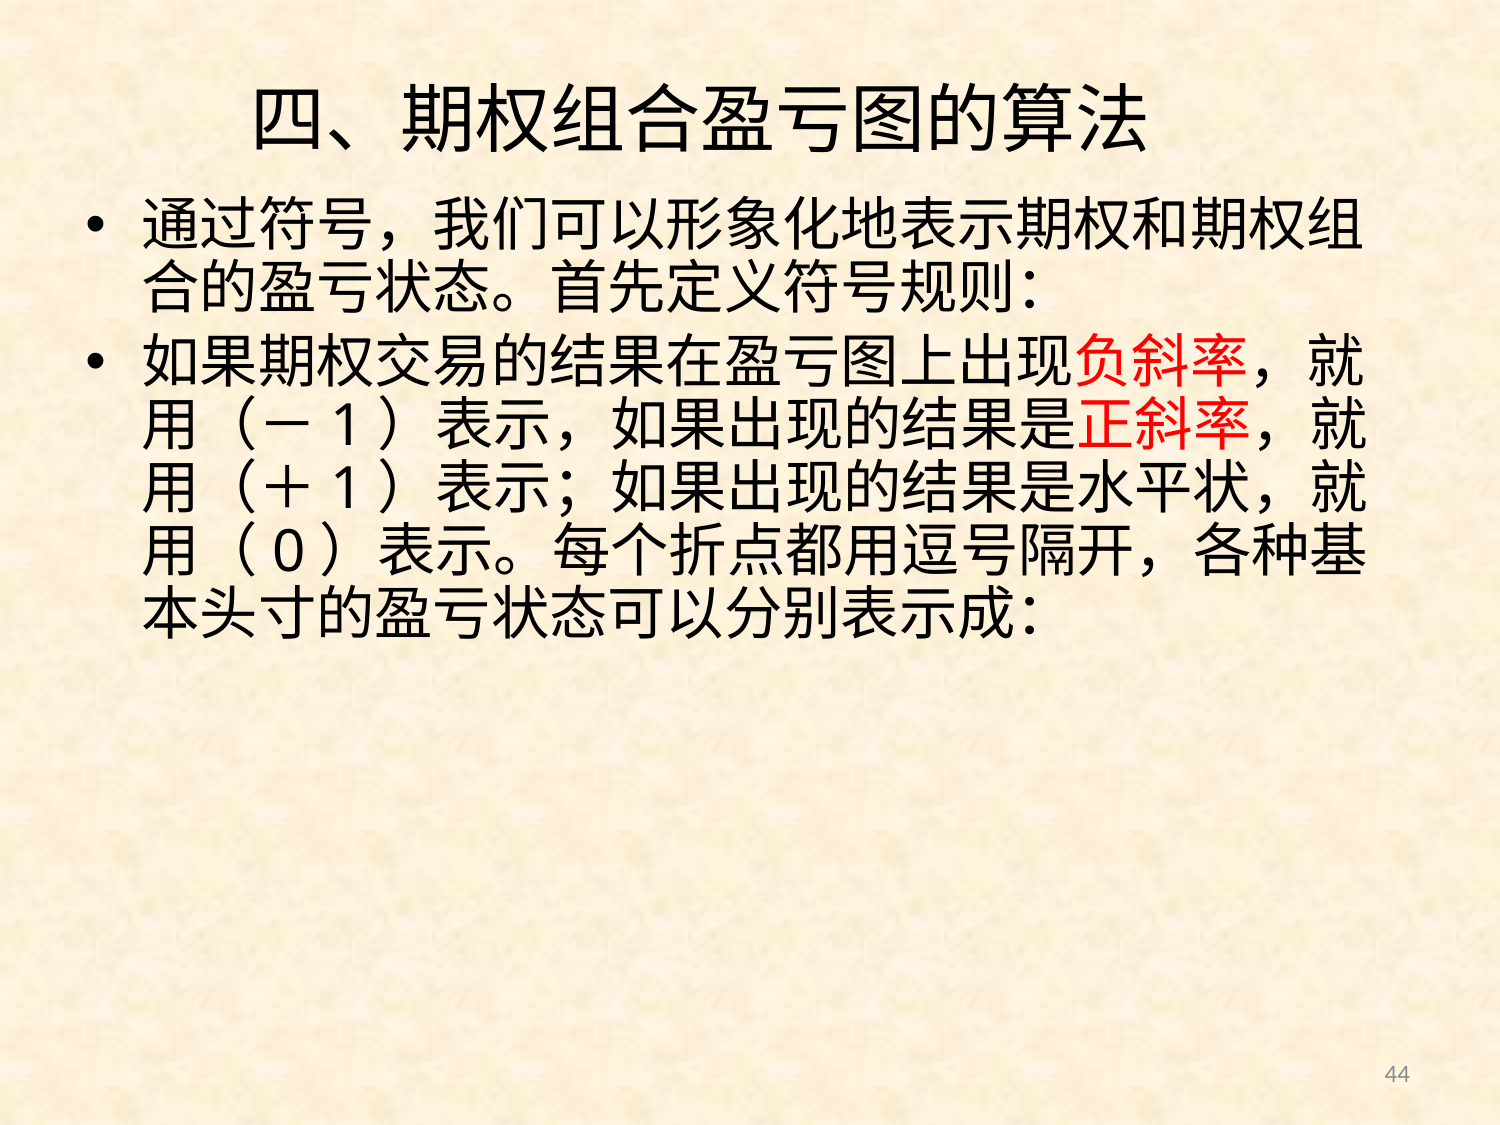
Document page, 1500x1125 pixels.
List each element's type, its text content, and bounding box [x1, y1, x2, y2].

list 通过符号，我们可以形象化地表示期权和期权组合的盈亏状态。首先定义符号规则： 如果期权交易的结果在盈亏图上出现负斜率，就用（－1）表示，如果出现的结果是正斜率，就用（＋1）表示；如果出现的结果是水平状，就用（0）表示。每个折点都用逗号隔开，各种基本头寸的盈亏状态可以分别表示成： [70, 187, 1430, 1038]
picture [0, 0, 1500, 1125]
slide_number 44 [1074, 1042, 1425, 1103]
title 四、期权组合盈亏图的算法 [128, 45, 1289, 187]
